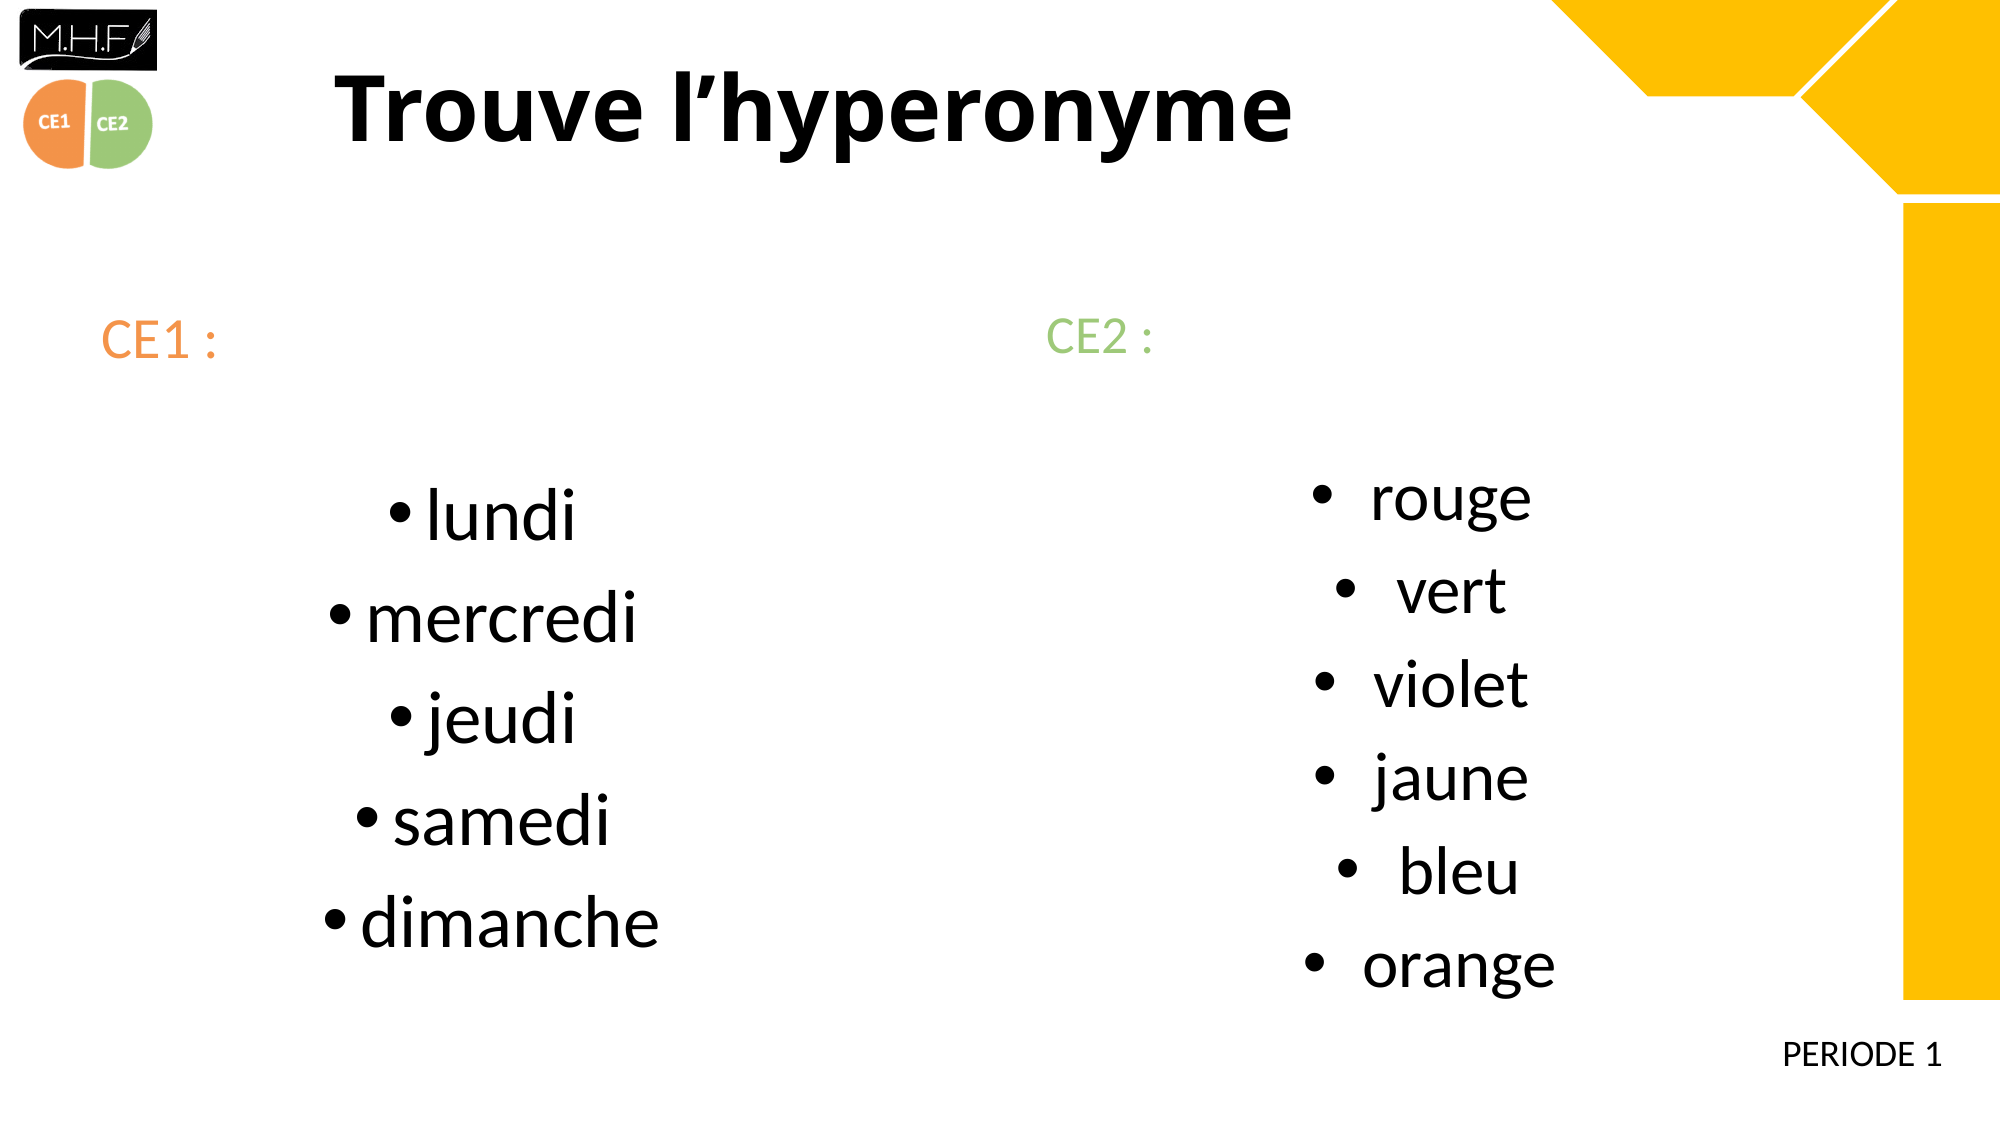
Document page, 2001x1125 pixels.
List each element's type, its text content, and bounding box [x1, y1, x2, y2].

text_box [1799, 0, 2000, 196]
text_box [1549, 0, 1892, 98]
text_box CE2 : rouge vert violet jaune bleu orange [1031, 299, 1853, 1014]
picture [1, 7, 177, 207]
text_box [1902, 202, 2000, 1001]
title Trouve l’hyperonyme [318, 3, 1865, 221]
list CE1 : lundi mercredi jeudi samedi dimanche [86, 300, 897, 1015]
text_box PERIODE 1 [1362, 1021, 1967, 1125]
